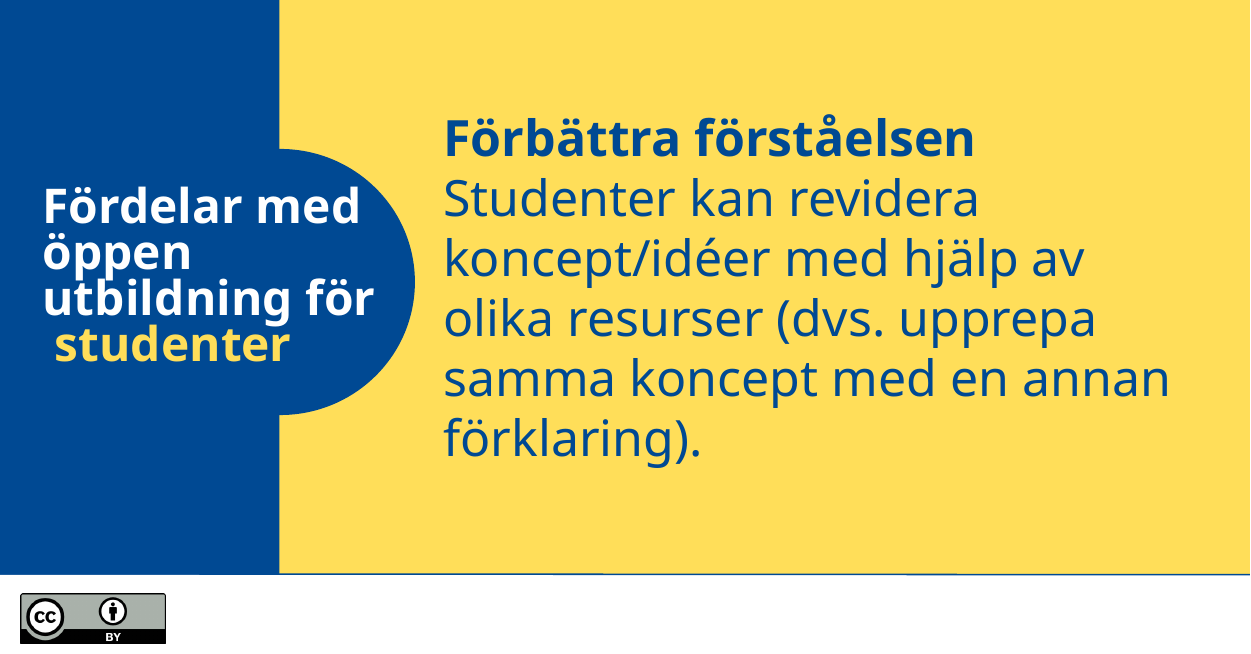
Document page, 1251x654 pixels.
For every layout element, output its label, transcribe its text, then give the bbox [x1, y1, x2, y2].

text_box Förbättra förståelsen Studenter kan revidera koncept/idéer med hjälp av olika resurser (dvs. upprepa samma koncept med en annan förklaring). [428, 91, 1211, 482]
text_box [206, 148, 355, 171]
text_box [0, 0, 280, 573]
text_box [392, 207, 415, 357]
text_box [0, 582, 1250, 654]
text_box Fördelar med öppen utbildning för studenter [27, 171, 392, 386]
picture [20, 592, 166, 645]
text_box [196, 386, 365, 416]
